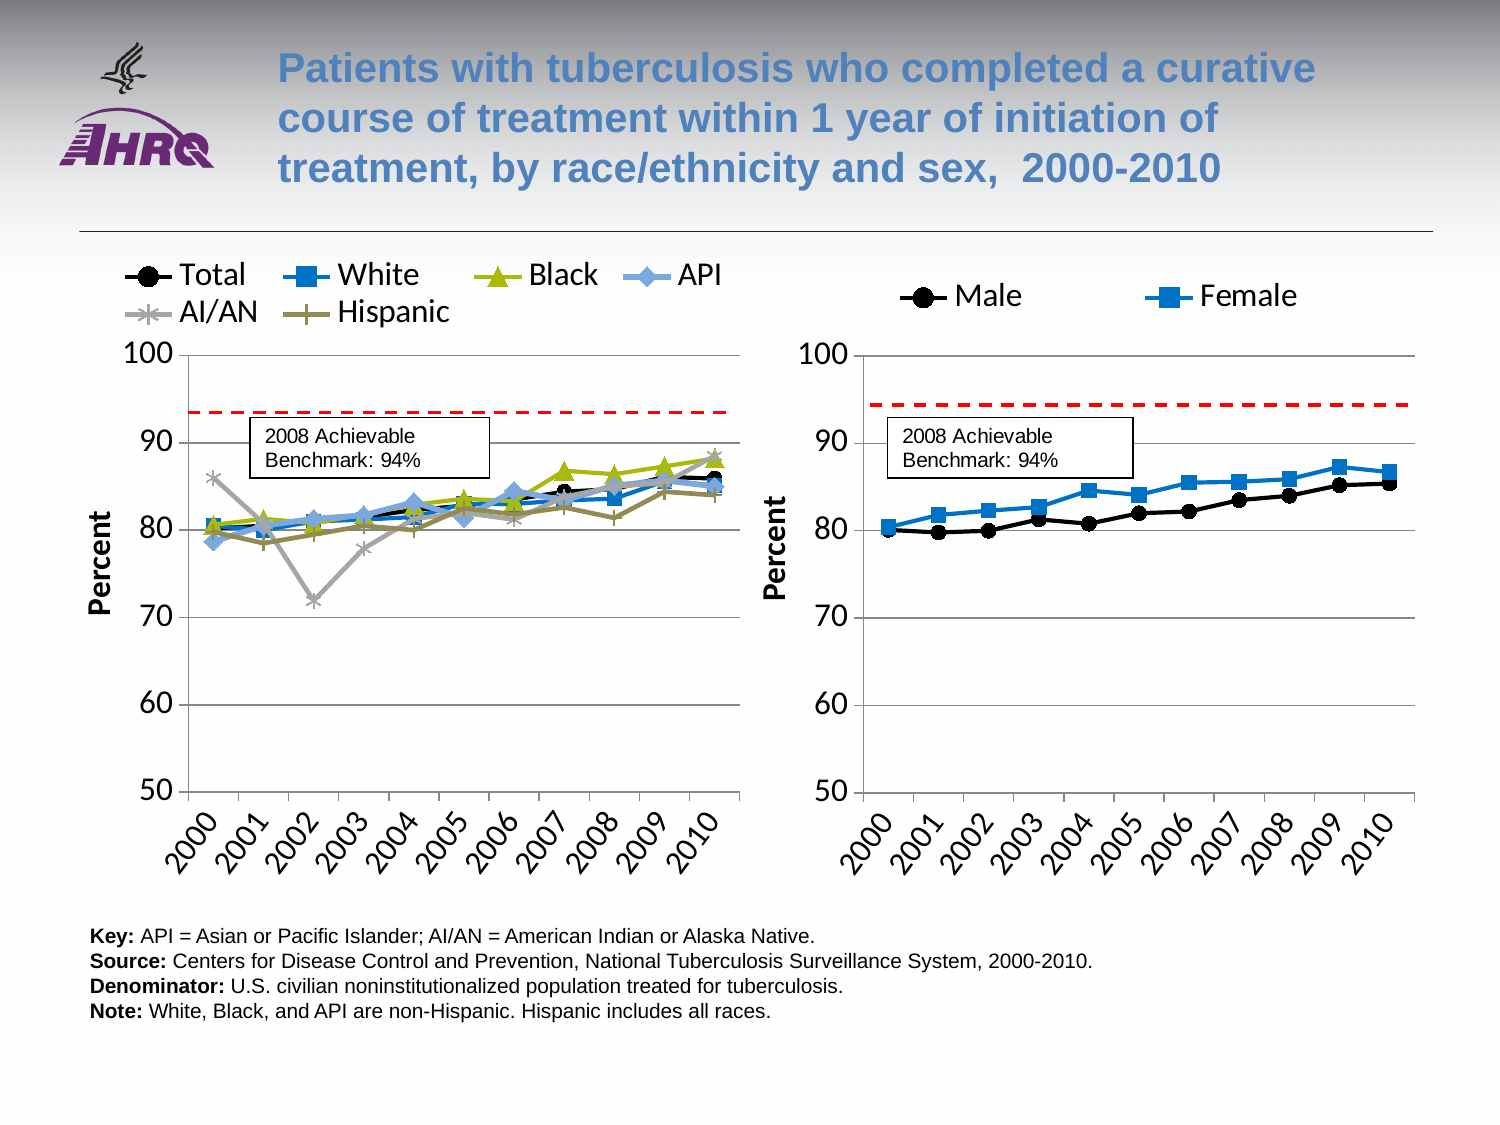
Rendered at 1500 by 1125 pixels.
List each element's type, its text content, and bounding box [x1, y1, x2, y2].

title Patients with tuberculosis who completed a curative course of treatment within 1 year of initiation of treatment, by race/ethnicity and sex, 2000-2010 [262, 45, 1425, 188]
picture [0, 0, 1500, 1125]
text_box Key: API = Asian or Pacific Islander; AI/AN = American Indian or Alaska Native. Source: Centers for Disease Control and Prevention, National Tuberculosis Surveillance System, 2000-2010. Denominator: U.S. civilian noninstitutionalized population treated for tuberculosis. Note: White, Black, and API are non-Hispanic. Hispanic includes all races. [74, 914, 1425, 1030]
chart [74, 254, 1426, 901]
